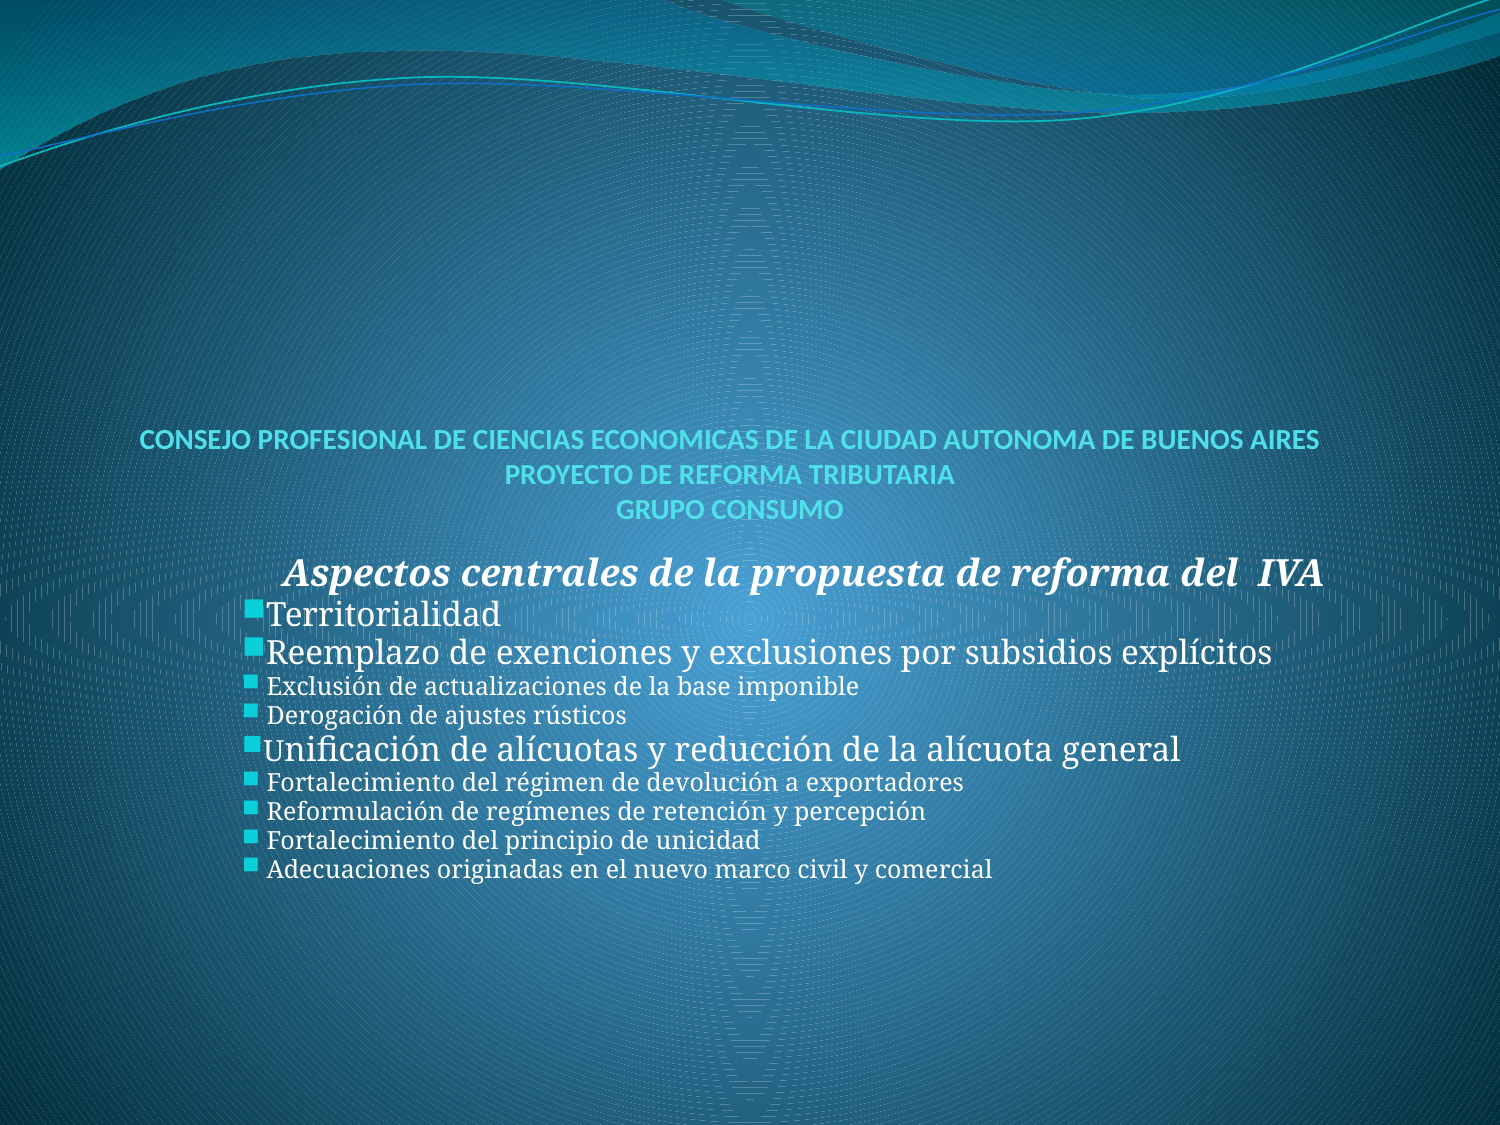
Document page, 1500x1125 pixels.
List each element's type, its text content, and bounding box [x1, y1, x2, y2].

title CONSEJO PROFESIONAL DE CIENCIAS ECONOMICAS DE LA CIUDAD AUTONOMA DE BUENOS AIRES PROYECTO DE REFORMA TRIBUTARIA GRUPO CONSUMO [87, 224, 1376, 525]
subtitle Aspectos centrales de la propuesta de reforma del IVA Territorialidad Reemplazo de exenciones y exclusiones por subsidios explícitos Exclusión de actualizaciones de la base imponible Derogación de ajustes rústicos Unificación de alícuotas y reducción de la alícuota general Fortalecimiento del régimen de devolución a exportadores Reformulación de regímenes de retención y percepción Fortalecimiento del principio de unicidad Adecuaciones originadas en el nuevo marco civil y comercial [242, 550, 1376, 1000]
